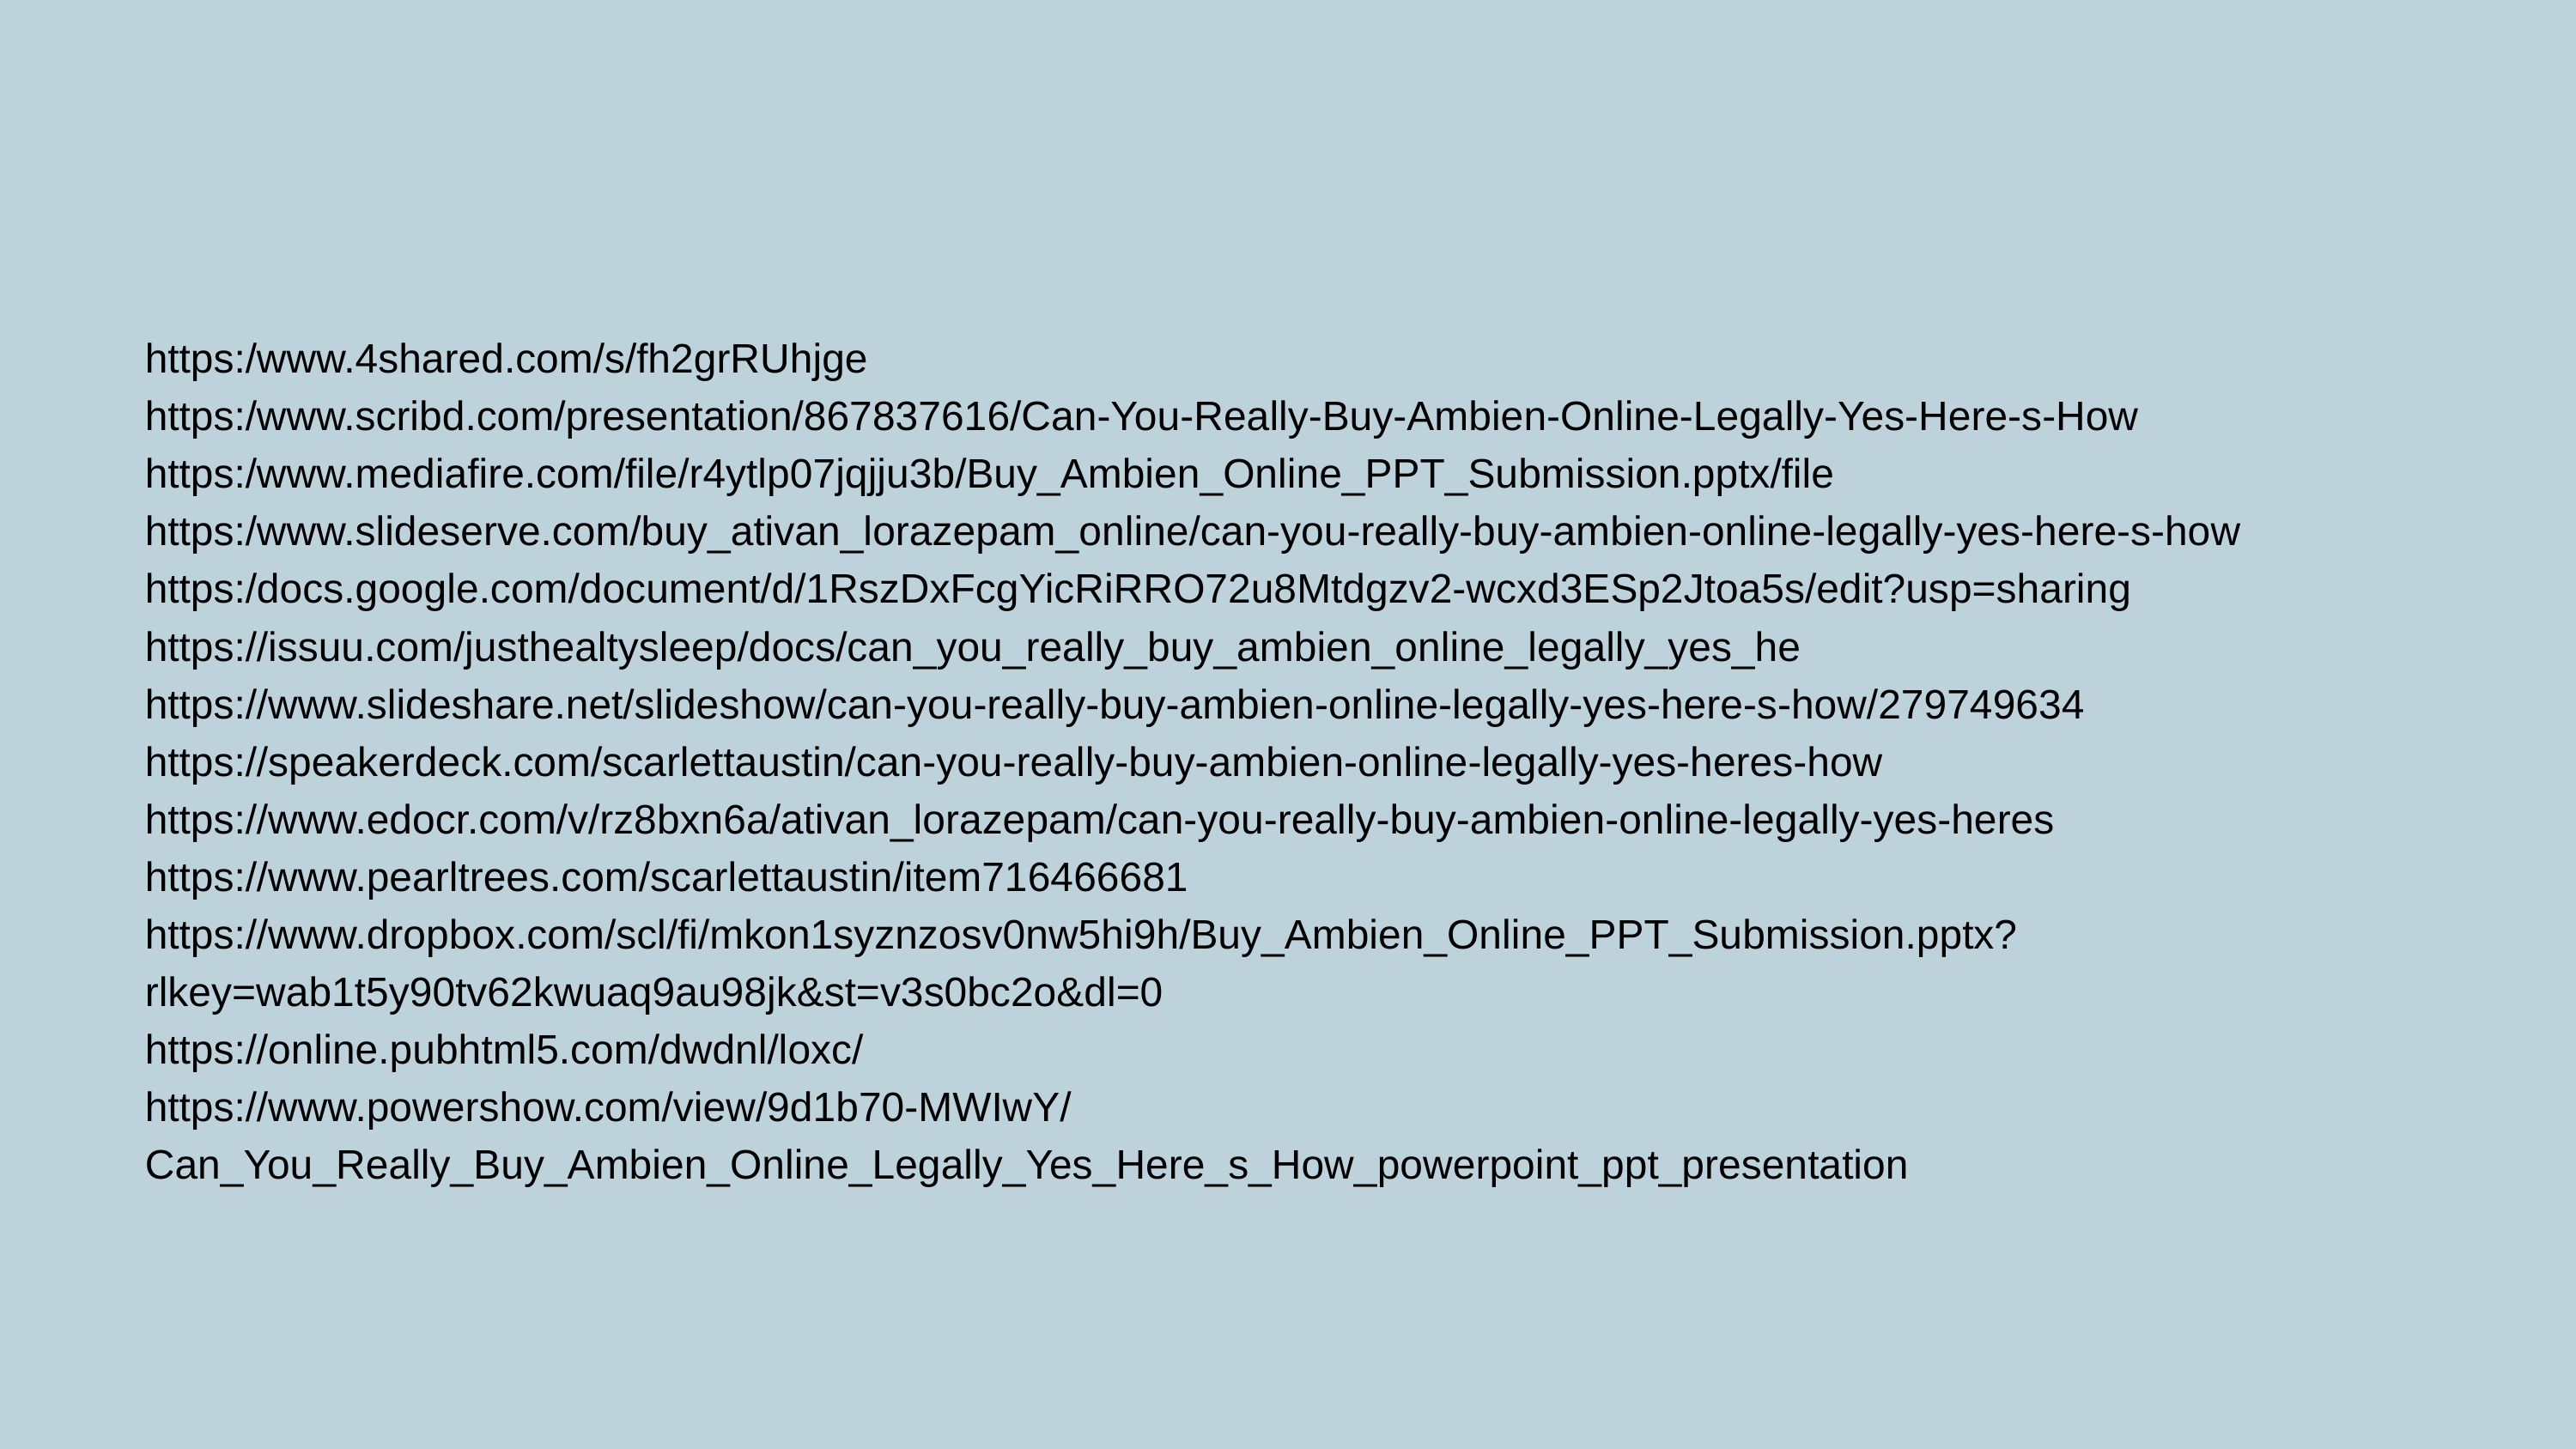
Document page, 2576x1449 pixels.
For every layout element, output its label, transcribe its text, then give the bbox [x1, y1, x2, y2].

text_box https:/www.4shared.com/s/fh2grRUhjge https:/www.scribd.com/presentation/867837616/Can-You-Really-Buy-Ambien-Online-Legally-Yes-Here-s-How https:/www.mediafire.com/file/r4ytlp07jqjju3b/Buy_Ambien_Online_PPT_Submission.pptx/file https:/www.slideserve.com/buy_ativan_lorazepam_online/can-you-really-buy-ambien-online-legally-yes-here-s-how https:/docs.google.com/document/d/1RszDxFcgYicRiRRO72u8Mtdgzv2-wcxd3ESp2Jtoa5s/edit?usp=sharing https://issuu.com/justhealtysleep/docs/can_you_really_buy_ambien_online_legally_yes_he https://www.slideshare.net/slideshow/can-you-really-buy-ambien-online-legally-yes-here-s-how/279749634 https://speakerdeck.com/scarlettaustin/can-you-really-buy-ambien-online-legally-yes-heres-how https://www.edocr.com/v/rz8bxn6a/ativan_lorazepam/can-you-really-buy-ambien-online-legally-yes-heres https://www.pearltrees.com/scarlettaustin/item716466681 https://www.dropbox.com/scl/fi/mkon1syznzosv0nw5hi9h/Buy_Ambien_Online_PPT_Submission.pptx?rlkey=wab1t5y90tv62kwuaq9au98jk&st=v3s0bc2o&dl=0 https://online.pubhtml5.com/dwdnl/loxc/ https://www.powershow.com/view/9d1b70-MWIwY/Can_You_Really_Buy_Ambien_Online_Legally_Yes_Here_s_How_powerpoint_ppt_presentation [144, 323, 2432, 1188]
